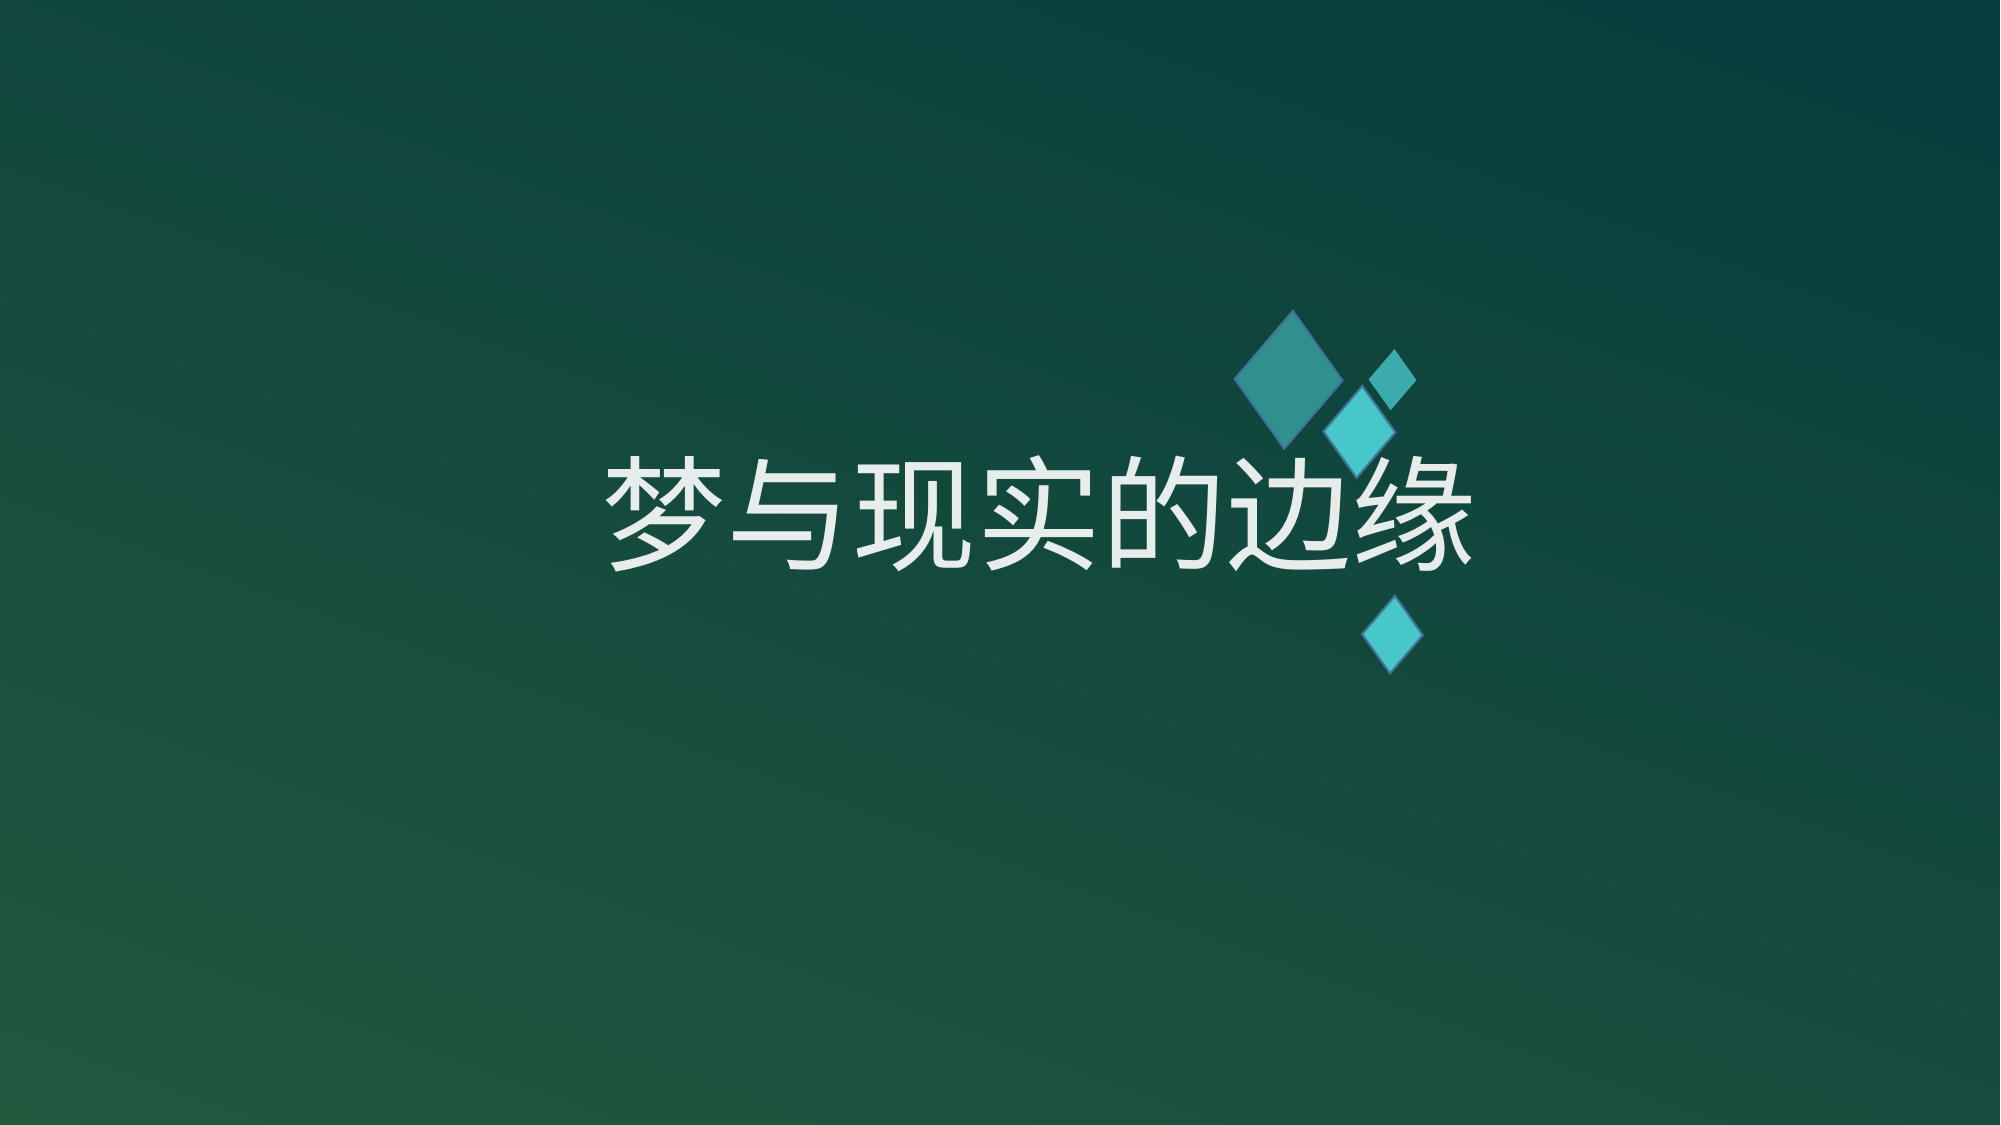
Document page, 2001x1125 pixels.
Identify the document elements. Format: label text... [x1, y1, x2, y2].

text_box [1367, 347, 1418, 412]
text_box [1324, 384, 1395, 429]
text_box [1233, 309, 1344, 429]
text_box [1360, 594, 1425, 676]
text_box 梦与现实的边缘 [587, 429, 1492, 594]
